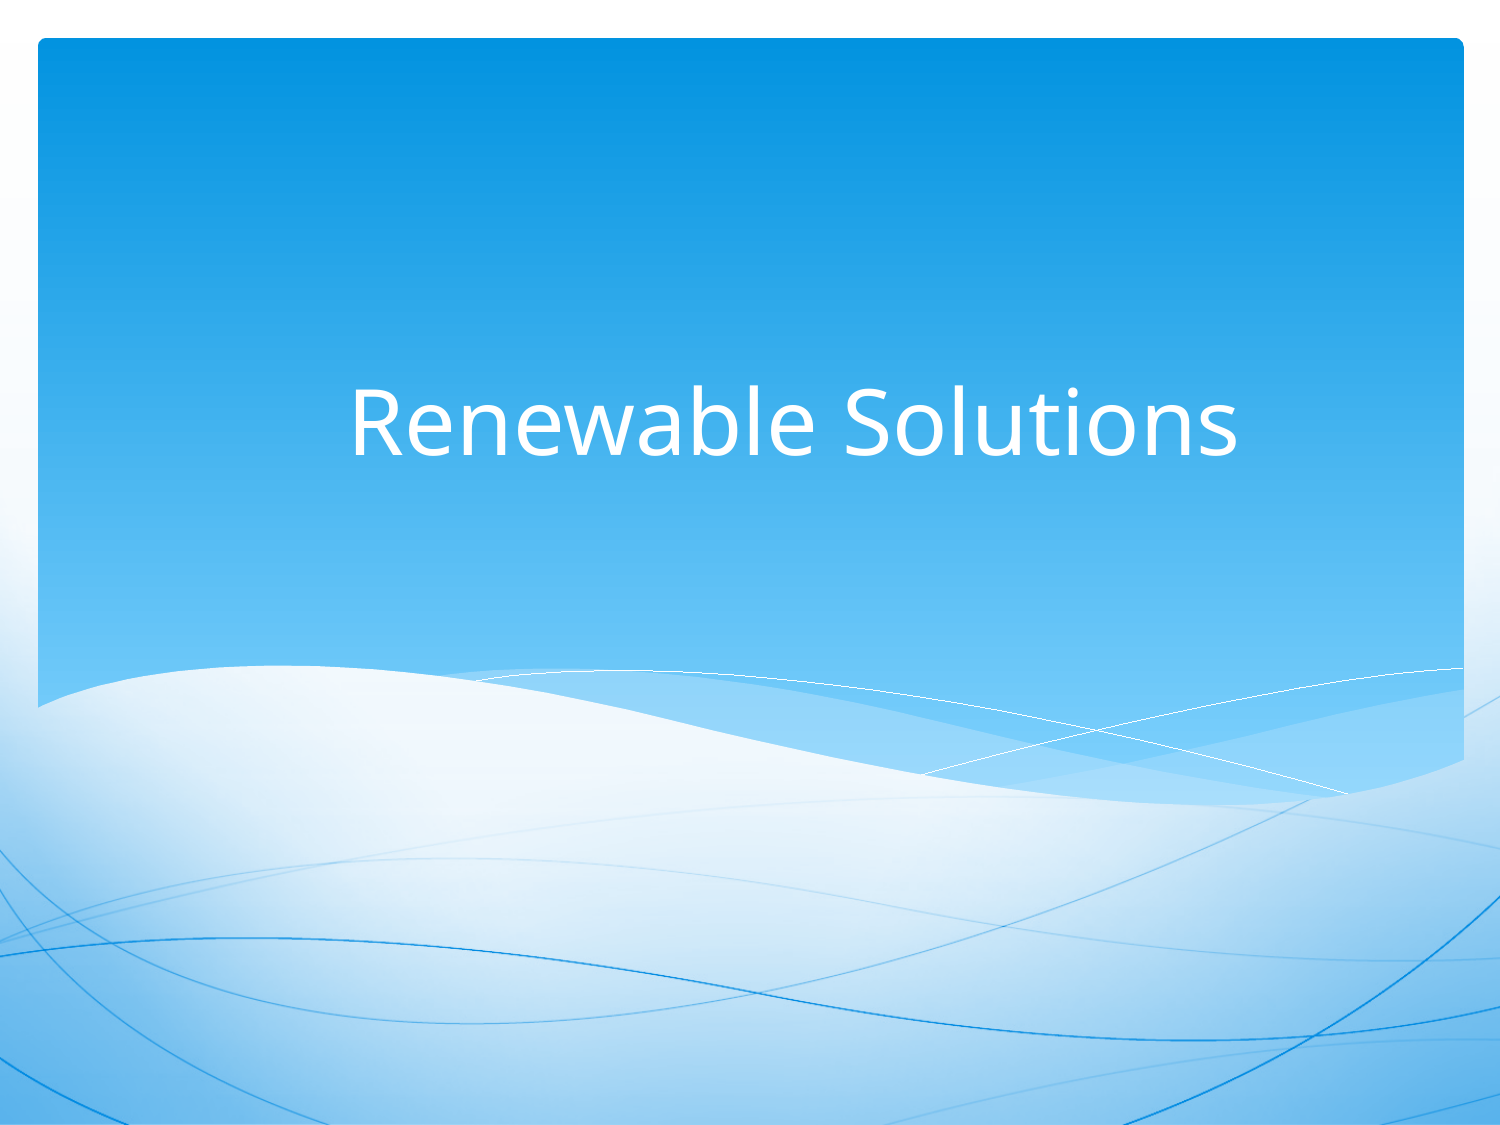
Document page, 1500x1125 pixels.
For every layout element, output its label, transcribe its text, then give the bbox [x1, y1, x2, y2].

title Renewable Solutions [277, 356, 1313, 754]
